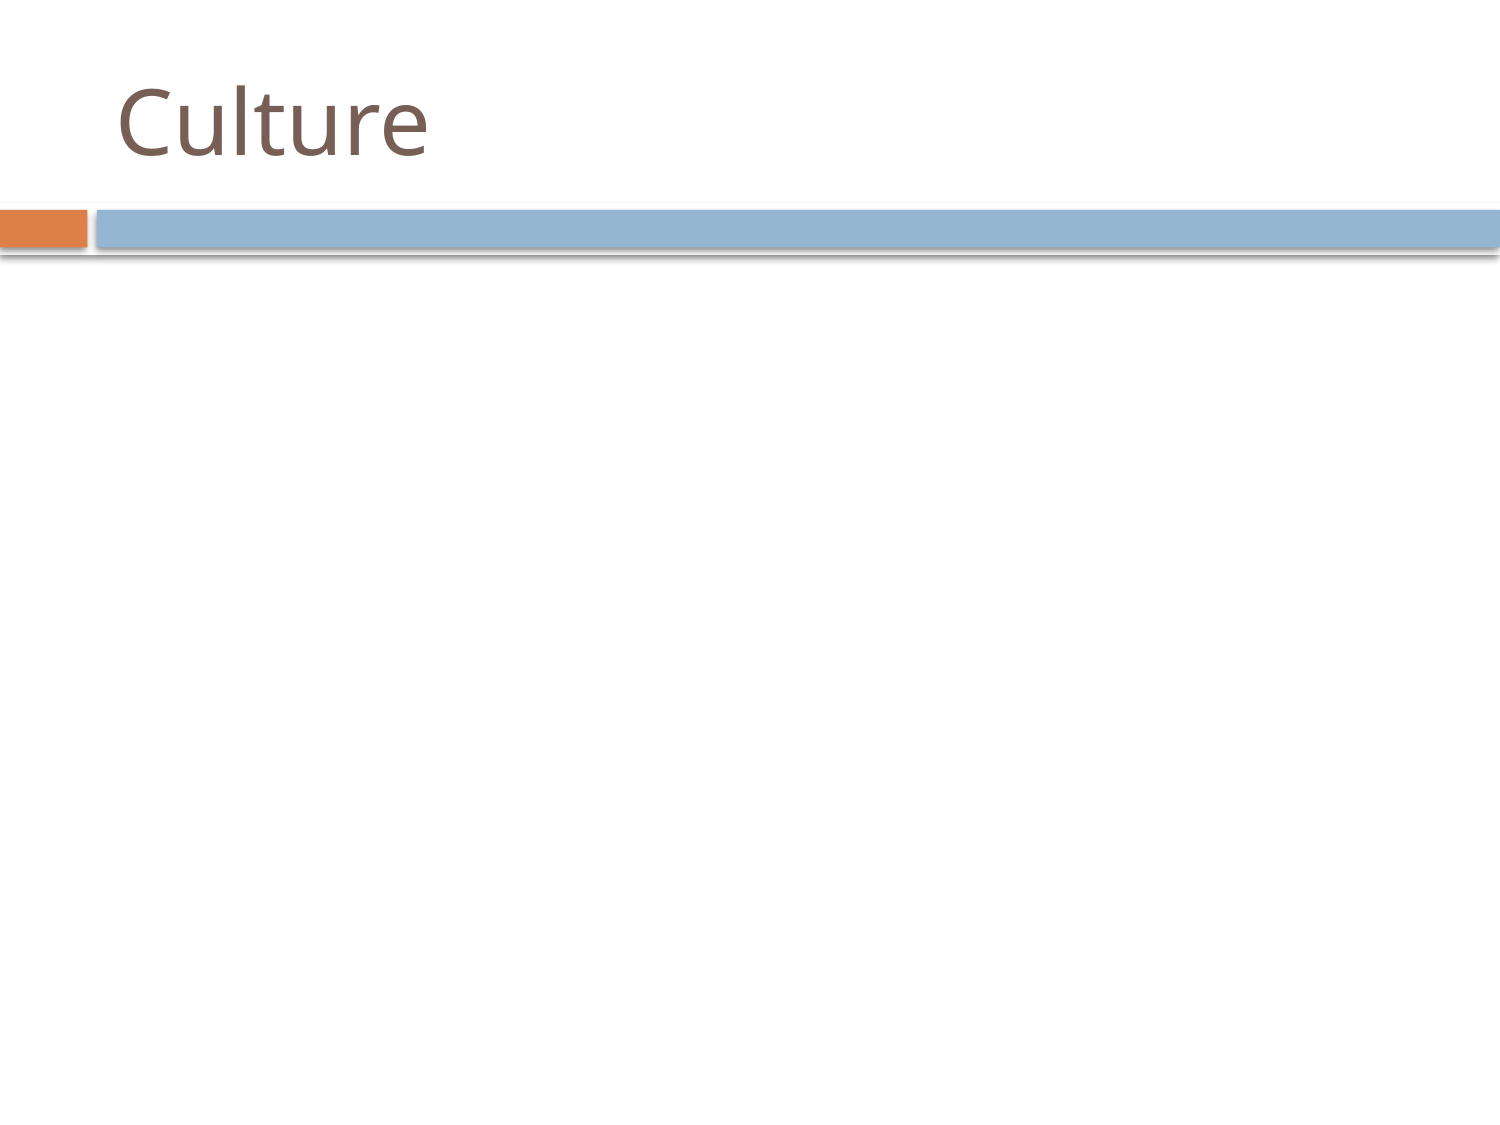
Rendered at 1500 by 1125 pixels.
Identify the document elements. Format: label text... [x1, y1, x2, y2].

title Culture [100, 37, 1439, 201]
